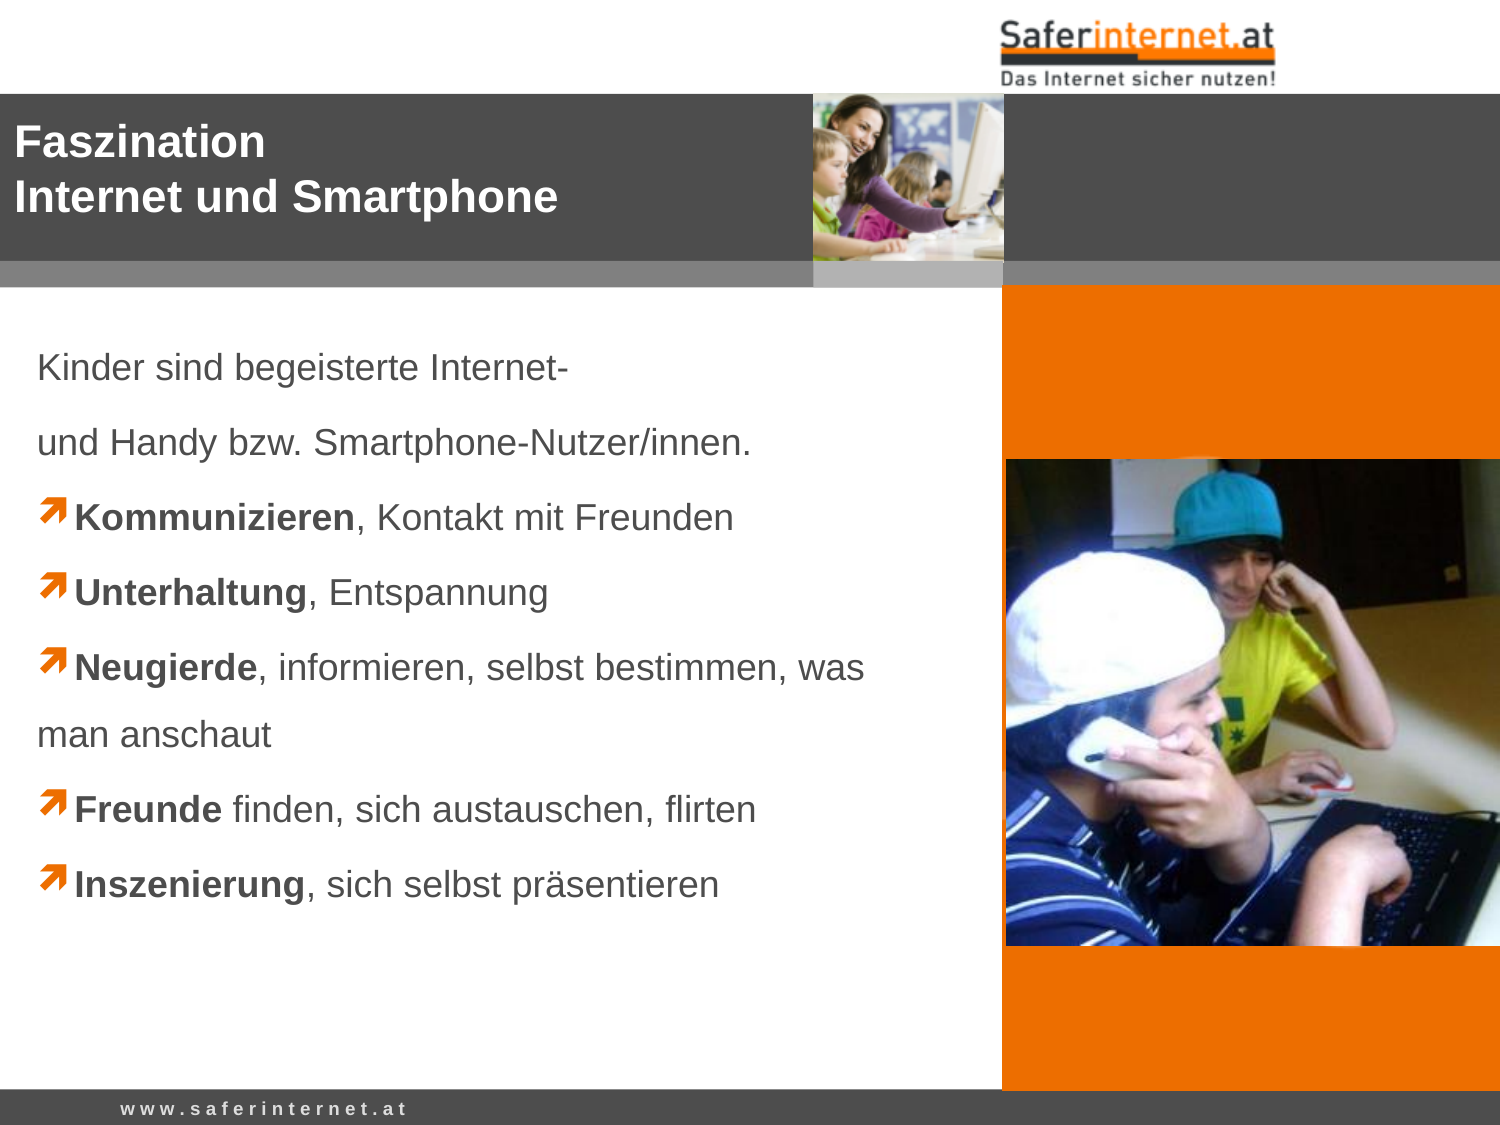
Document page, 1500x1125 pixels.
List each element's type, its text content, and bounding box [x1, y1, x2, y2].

picture [994, 15, 1282, 92]
subtitle Kinder sind begeisterte Internet- und Handy bzw. Smartphone-Nutzer/innen. Kommunizieren, Kontakt mit Freunden Unterhaltung, Entspannung Neugierde, informieren, selbst bestimmen, was man anschaut Freunde finden, sich austauschen, flirten Inszenierung, sich selbst präsentieren [21, 312, 947, 1039]
text_box Faszination Internet und Smartphone [0, 104, 744, 253]
footer w w w . s a f e r i n t e r n e t . a t [105, 1089, 923, 1125]
picture [813, 93, 1004, 263]
picture [1001, 285, 1500, 1092]
